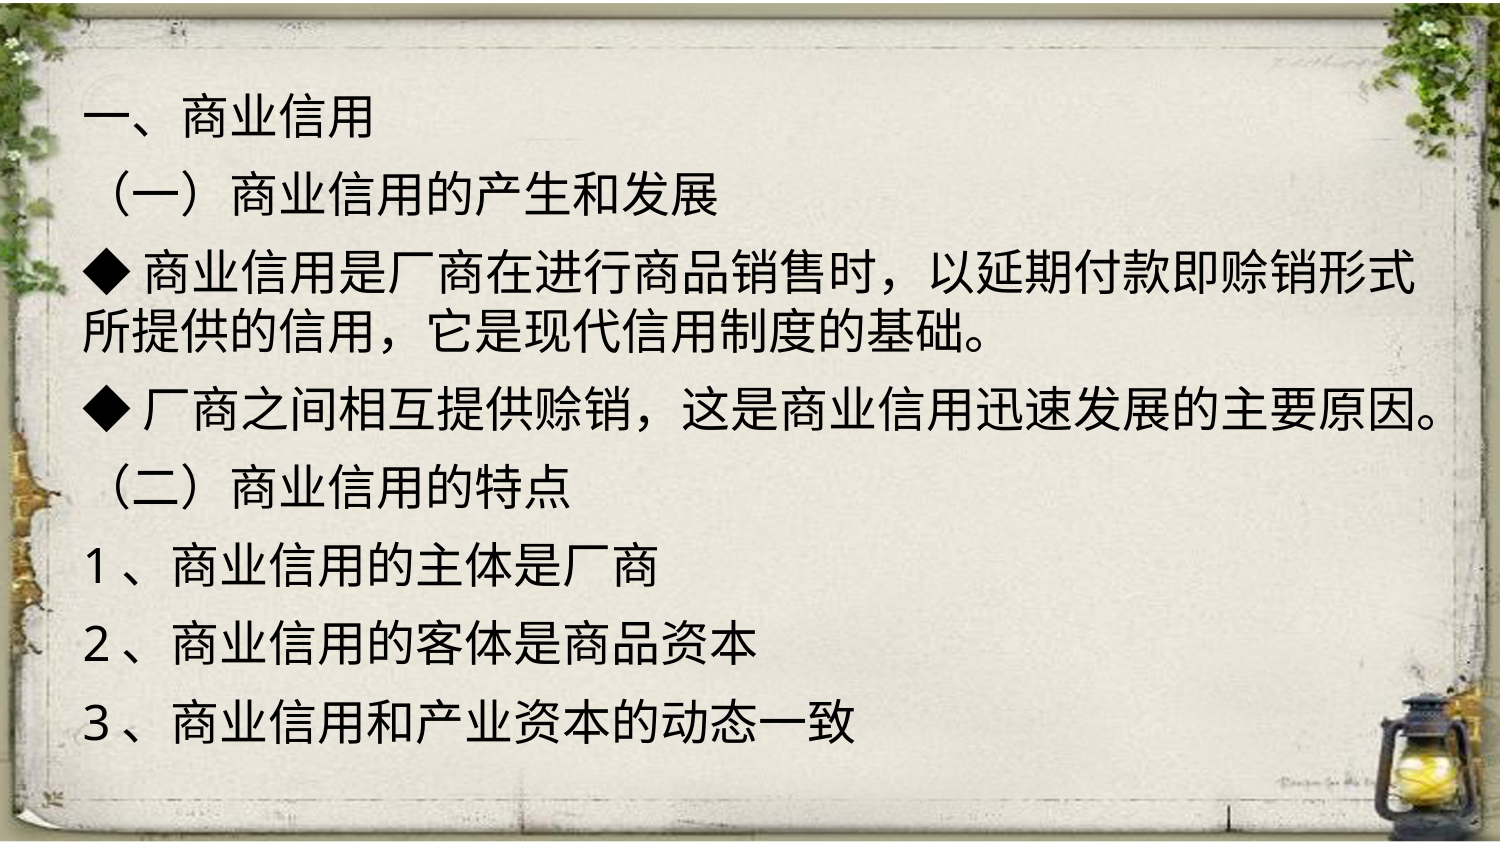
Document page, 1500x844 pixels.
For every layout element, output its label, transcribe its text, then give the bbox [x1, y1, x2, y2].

list 一、商业信用 （一）商业信用的产生和发展 ◆商业信用是厂商在进行商品销售时，以延期付款即赊销形式所提供的信用，它是现代信用制度的基础。 ◆厂商之间相互提供赊销，这是商业信用迅速发展的主要原因。 （二）商业信用的特点 1、商业信用的主体是厂商 2、商业信用的客体是商品资本 3、商业信用和产业资本的动态一致 [67, 77, 1433, 766]
picture [0, 0, 1500, 844]
